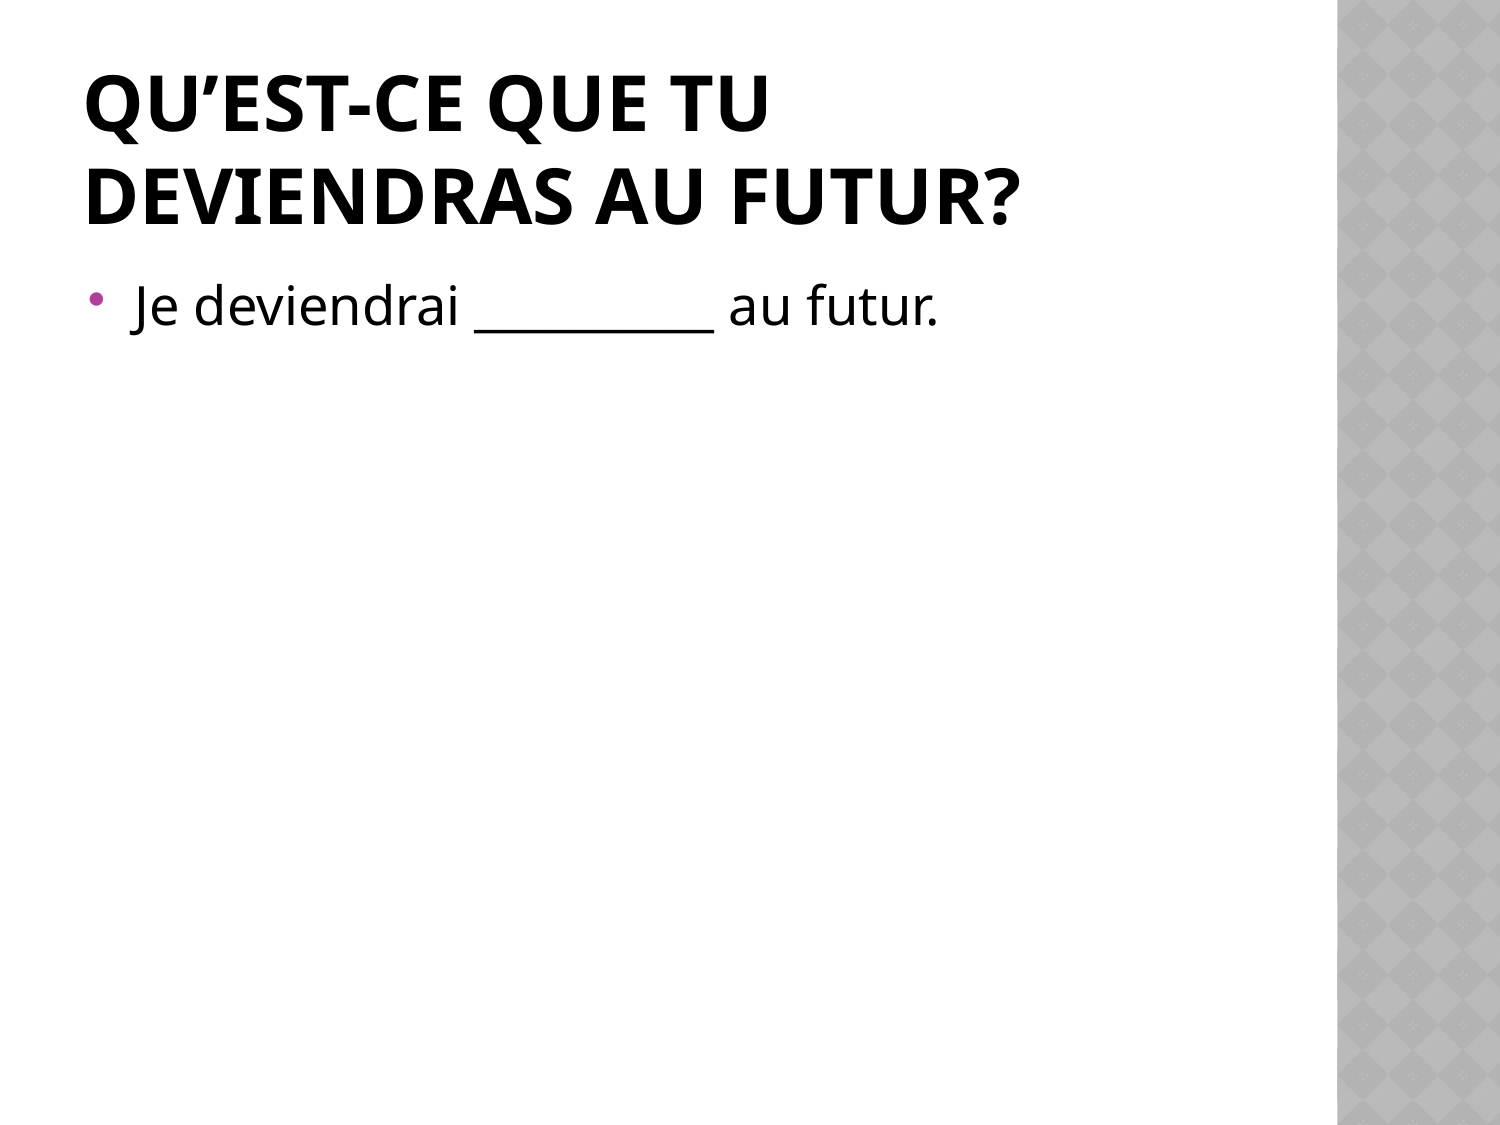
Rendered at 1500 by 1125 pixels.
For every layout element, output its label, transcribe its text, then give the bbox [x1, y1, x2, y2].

title Qu’est-ce que tu deviendras au futur? [75, 52, 1263, 240]
list Je deviendrai __________ au futur. [75, 264, 1263, 1059]
